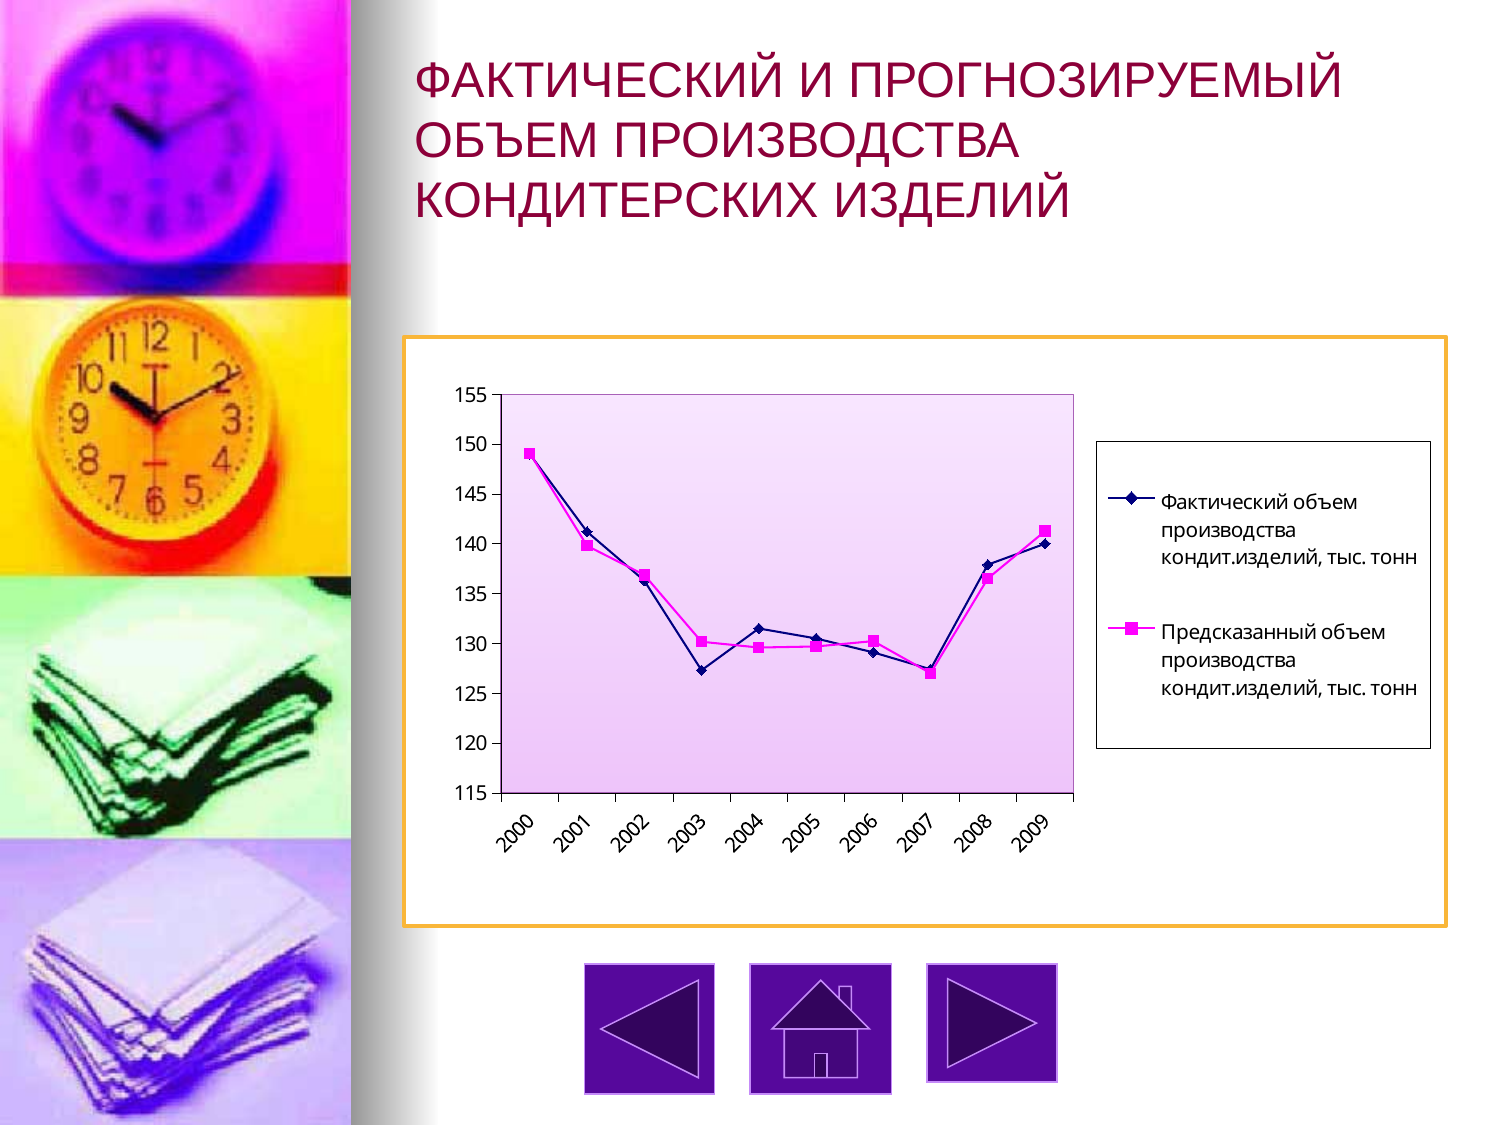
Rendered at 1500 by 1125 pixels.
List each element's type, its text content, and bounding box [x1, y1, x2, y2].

picture [0, 0, 351, 1125]
text_box [750, 964, 892, 1094]
text_box [584, 964, 715, 1094]
title ФАКТИЧЕСКИЙ И ПРОГНОЗИРУЕМЫЙ ОБЪЕМ ПРОИЗВОДСТВА КОНДИТЕРСКИХ ИЗДЕЛИЙ [399, 37, 1450, 238]
text_box [927, 964, 1057, 1083]
chart [401, 334, 1449, 929]
